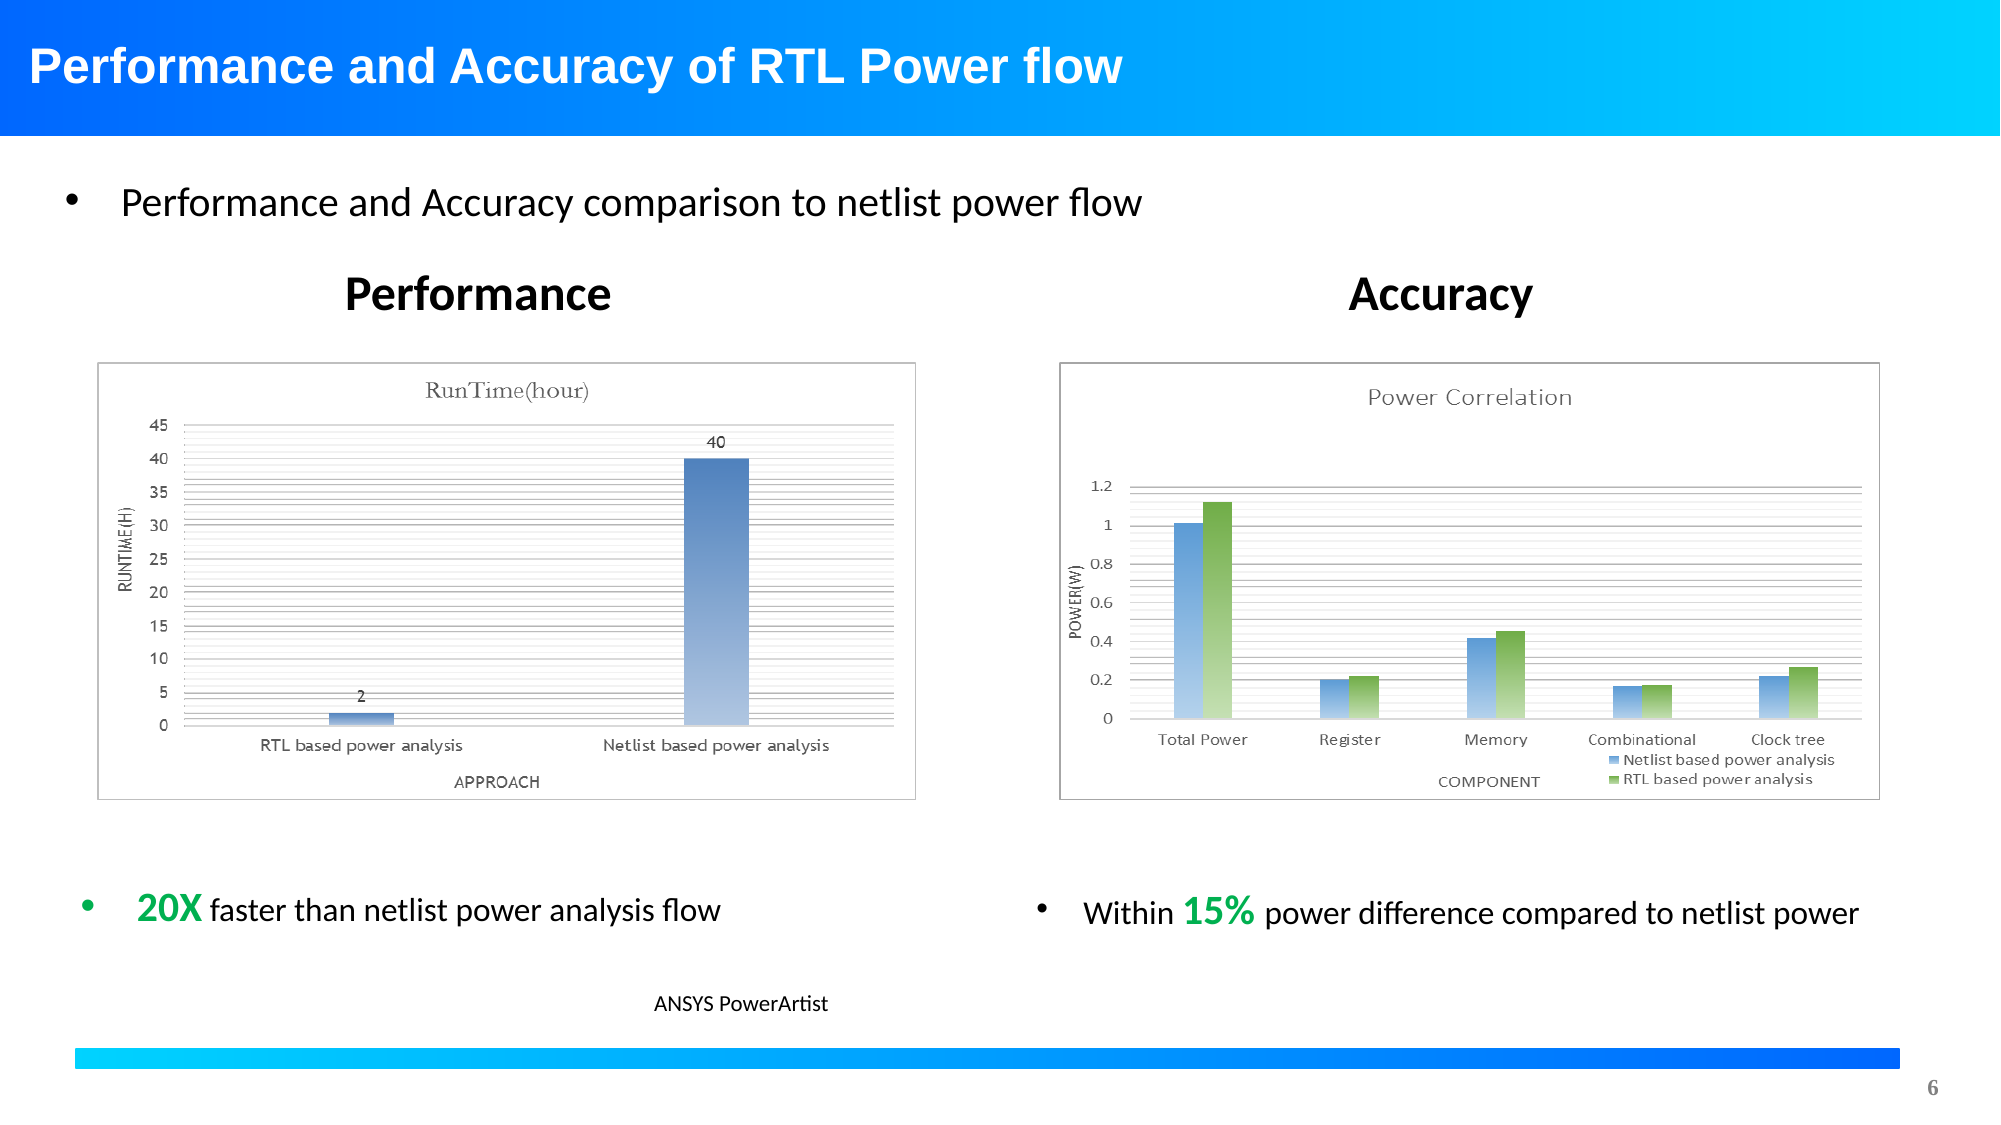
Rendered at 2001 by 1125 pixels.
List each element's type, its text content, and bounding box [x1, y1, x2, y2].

picture [97, 362, 916, 800]
text_box Performance and Accuracy comparison to netlist power flow [50, 142, 1800, 233]
title Performance and Accuracy of RTL Power flow [0, 0, 1725, 135]
text_box ANSYS PowerArtist [645, 979, 864, 1025]
text_box Within 15% power difference compared to netlist power [1021, 875, 1979, 941]
picture [1059, 362, 1880, 800]
text_box Accuracy [1284, 252, 1672, 330]
text_box 20X faster than netlist power analysis flow [65, 872, 979, 938]
text_box Performance [336, 252, 724, 330]
